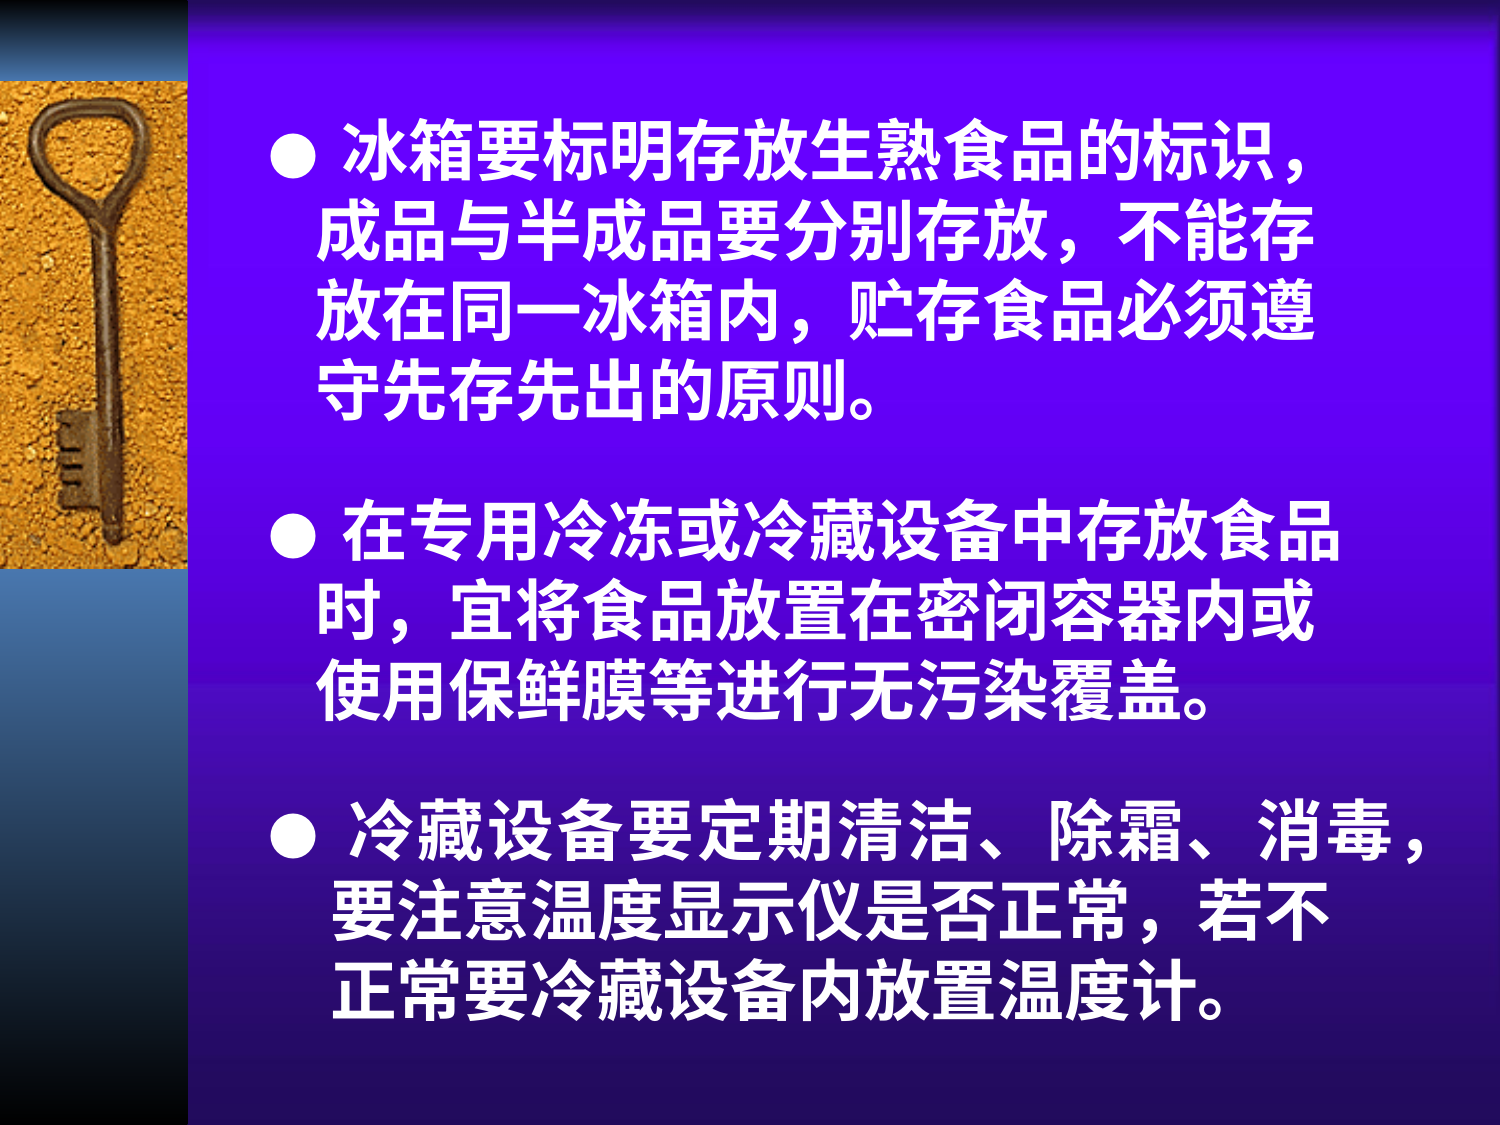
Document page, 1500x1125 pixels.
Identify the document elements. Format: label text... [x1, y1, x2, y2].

picture [0, 0, 1500, 1125]
text_box ● 冰箱要标明存放生熟食品的标识， 成品与半成品要分别存放，不能存 放在同一冰箱内，贮存食品必须遵 守先存先出的原则。 ● 在专用冷冻或冷藏设备中存放食品 时，宜将食品放置在密闭容器内或 使用保鲜膜等进行无污染覆盖。 ● 冷藏设备要定期清洁、除霜、消毒， 要注意温度显示仪是否正常，若不 正常要冷藏设备内放置温度计。 [253, 101, 1412, 1117]
